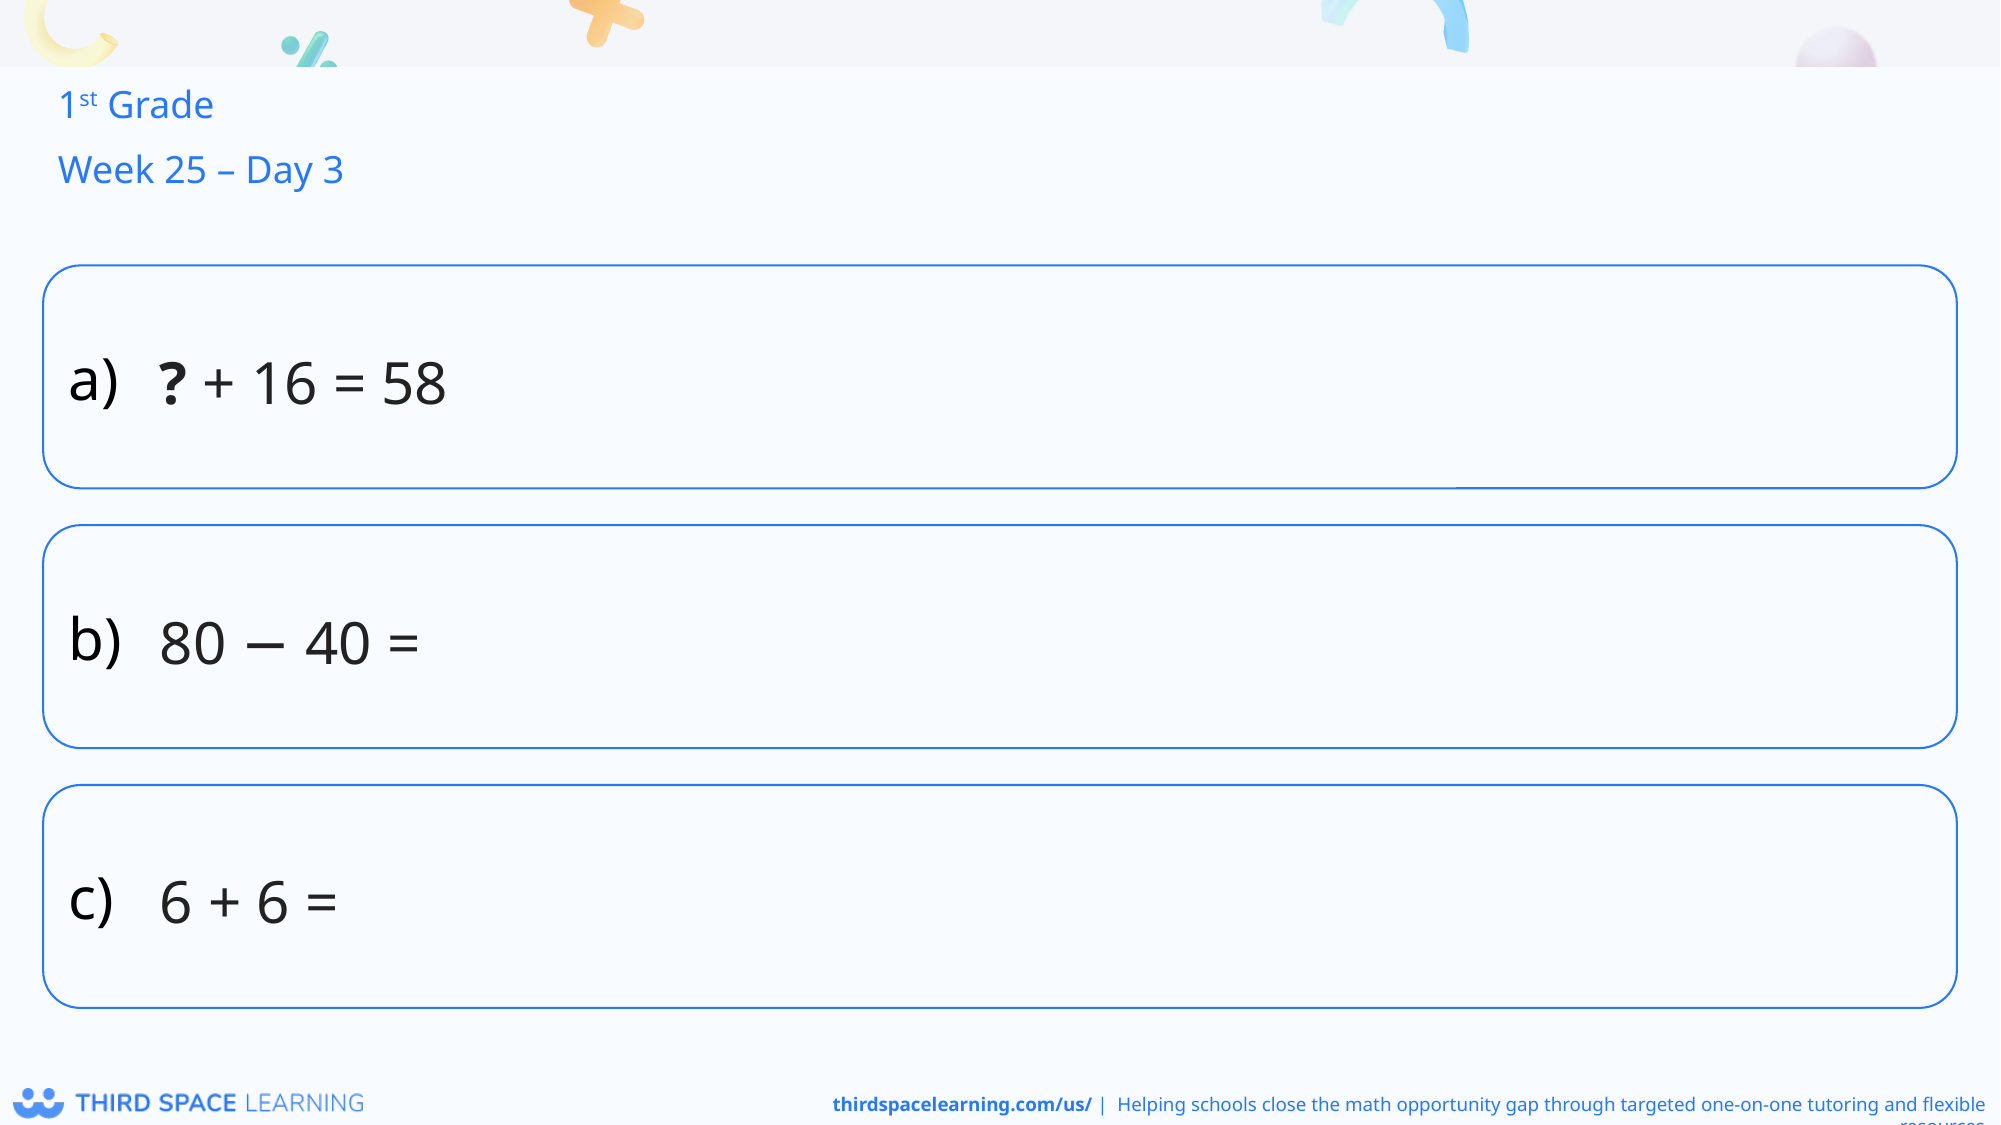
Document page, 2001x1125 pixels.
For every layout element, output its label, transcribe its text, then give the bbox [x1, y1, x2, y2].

picture [13, 1088, 365, 1119]
text_box 1st Grade Week 25 – Day 3 [43, 73, 509, 212]
picture [0, 0, 2000, 67]
list 6 + 6 = [144, 807, 1922, 994]
list 80 − 40 = [144, 548, 1922, 734]
list ? + 16 = 58 [144, 288, 1922, 474]
